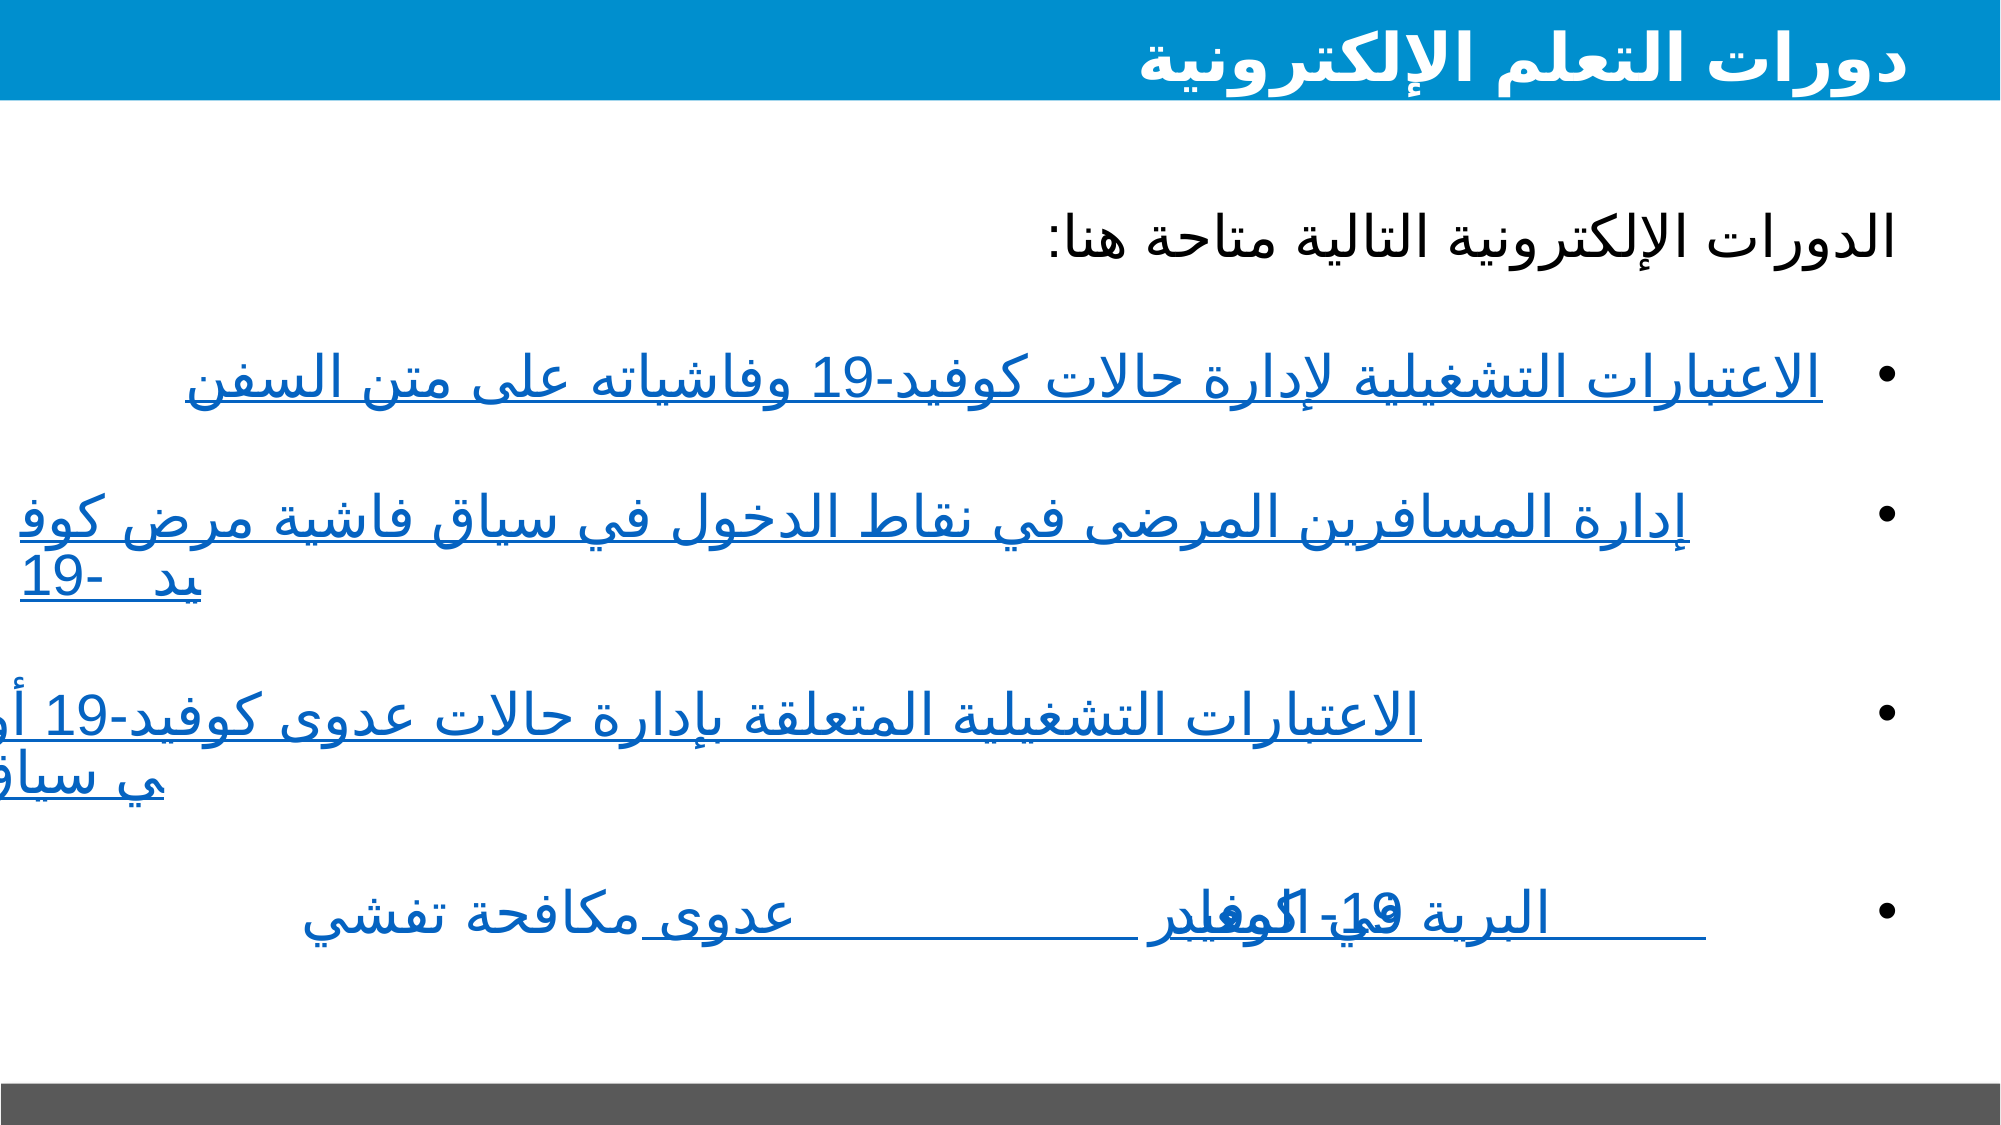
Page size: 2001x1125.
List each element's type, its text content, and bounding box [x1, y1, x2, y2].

picture [0, 1077, 2000, 1125]
text_box الدورات الإلكترونية التالية متاحة هنا: الاعتبارات التشغيلية لإدارة حالات كوفيد-19 وفاشياته على متن السفن إدارة المسافرين المرضى في نقاط الدخول في سياق فاشية مرض كوفيد-19 الاعتبارات التشغيلية المتعلقة بإدارة حالات عدوى كوفید-19 أو تفشیھا في سیاق الطيران مكافحة تفشي عدوى كوفید -19 في المعابر البرية [124, 191, 1913, 836]
title دورات التعلم الإلكترونية [37, 12, 1913, 203]
